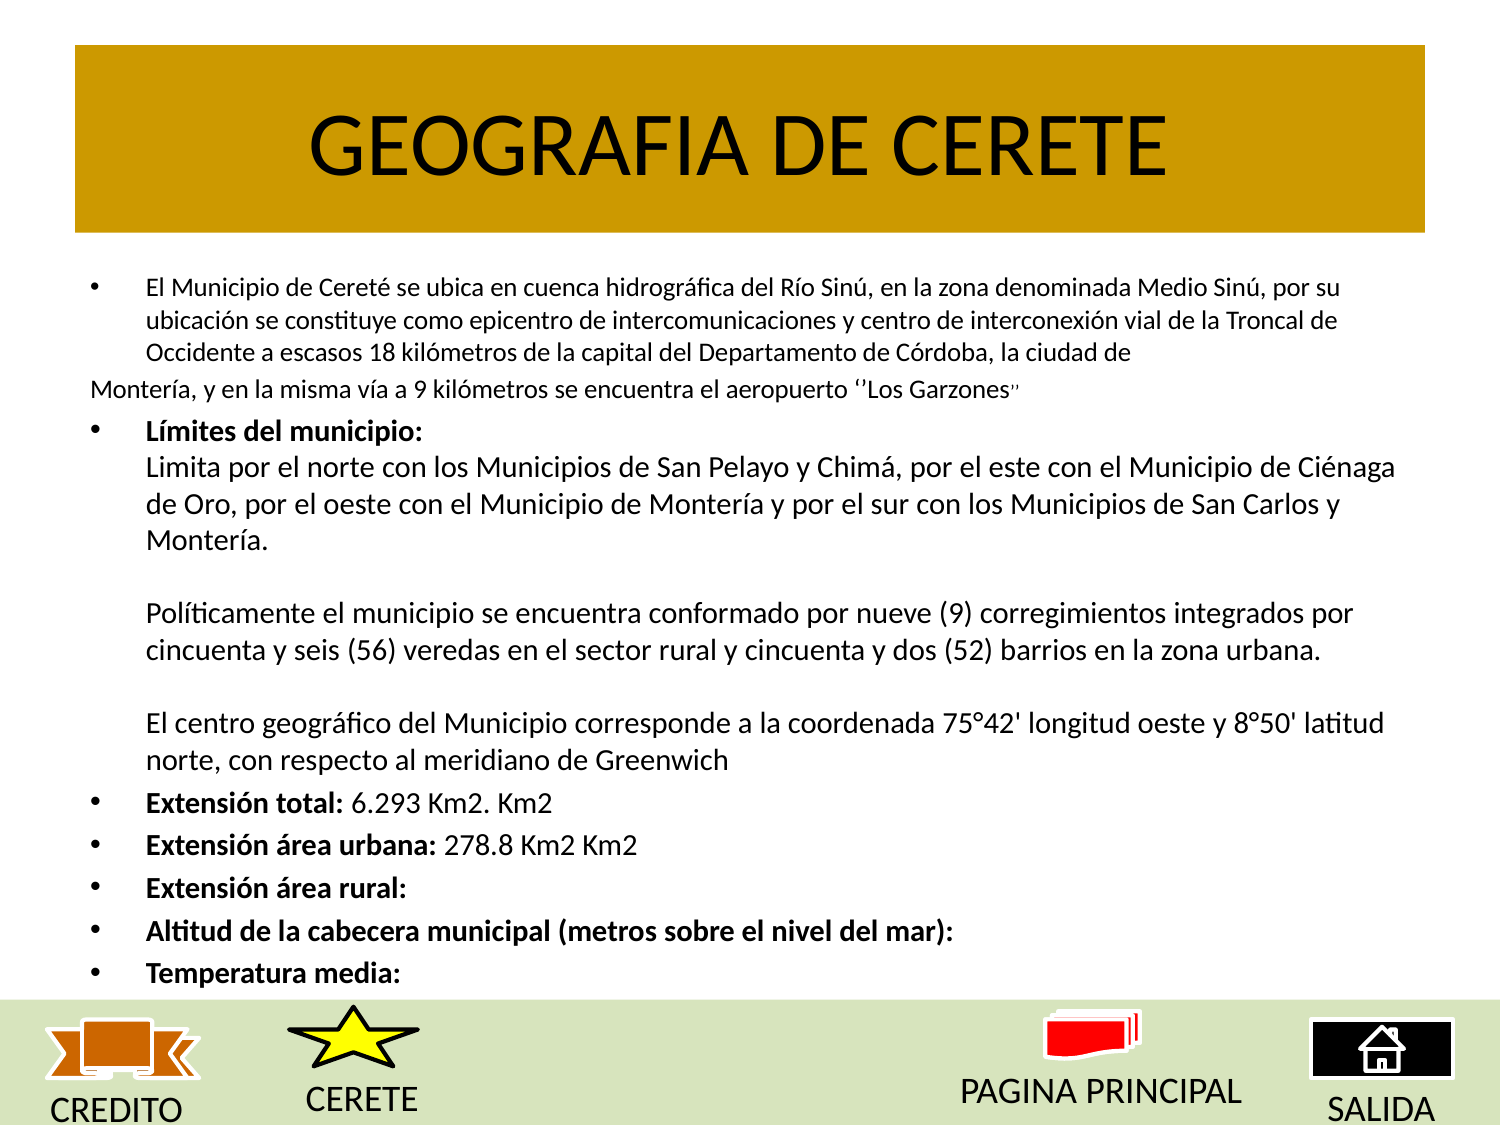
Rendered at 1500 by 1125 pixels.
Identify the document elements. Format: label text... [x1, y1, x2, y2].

text_box PAGINA PRINCIPAL [945, 1058, 1274, 1119]
text_box [286, 1004, 420, 1069]
list El Municipio de Cereté se ubica en cuenca hidrográfica del Río Sinú, en la zona denominada Medio Sinú, por su ubicación se constituye como epicentro de intercomunicaciones y centro de interconexión vial de la Troncal de Occidente a escasos 18 kilómetros de la capital del Departamento de Córdoba, la ciudad de Montería, y en la misma vía a 9 kilómetros se encuentra el aeropuerto ‘’Los Garzones’’ Límites del municipio: Limita por el norte con los Municipios de San Pelayo y Chimá, por el este con el Municipio de Ciénaga de Oro, por el oeste con el Municipio de Montería y por el sur con los Municipios de San Carlos y Montería. Políticamente el municipio se encuentra conformado por nueve (9) corregimientos integrados por cincuenta y seis (56) veredas en el sector rural y cincuenta y dos (52) barrios en la zona urbana. El centro geográfico del Municipio corresponde a la coordenada 75°42' longitud oeste y 8°50' latitud norte, con respecto al meridiano de Greenwich Extensión total: 6.293 Km2. Km2 Extensión área urbana: 278.8 Km2 Km2 Extensión área rural: Altitud de la cabecera municipal (metros sobre el nivel del mar): Temperatura media: [75, 262, 1425, 997]
text_box CREDITO [35, 1078, 235, 1125]
title GEOGRAFIA DE CERETE [75, 45, 1425, 233]
text_box [0, 997, 1500, 1125]
text_box [1368, 1051, 1396, 1068]
text_box [1043, 1009, 1142, 1061]
text_box [173, 1035, 202, 1081]
text_box CERETE [246, 1066, 479, 1125]
text_box [1309, 1017, 1455, 1080]
text_box [97, 1071, 133, 1081]
text_box SALIDA [1312, 1076, 1465, 1125]
text_box [45, 1017, 190, 1081]
